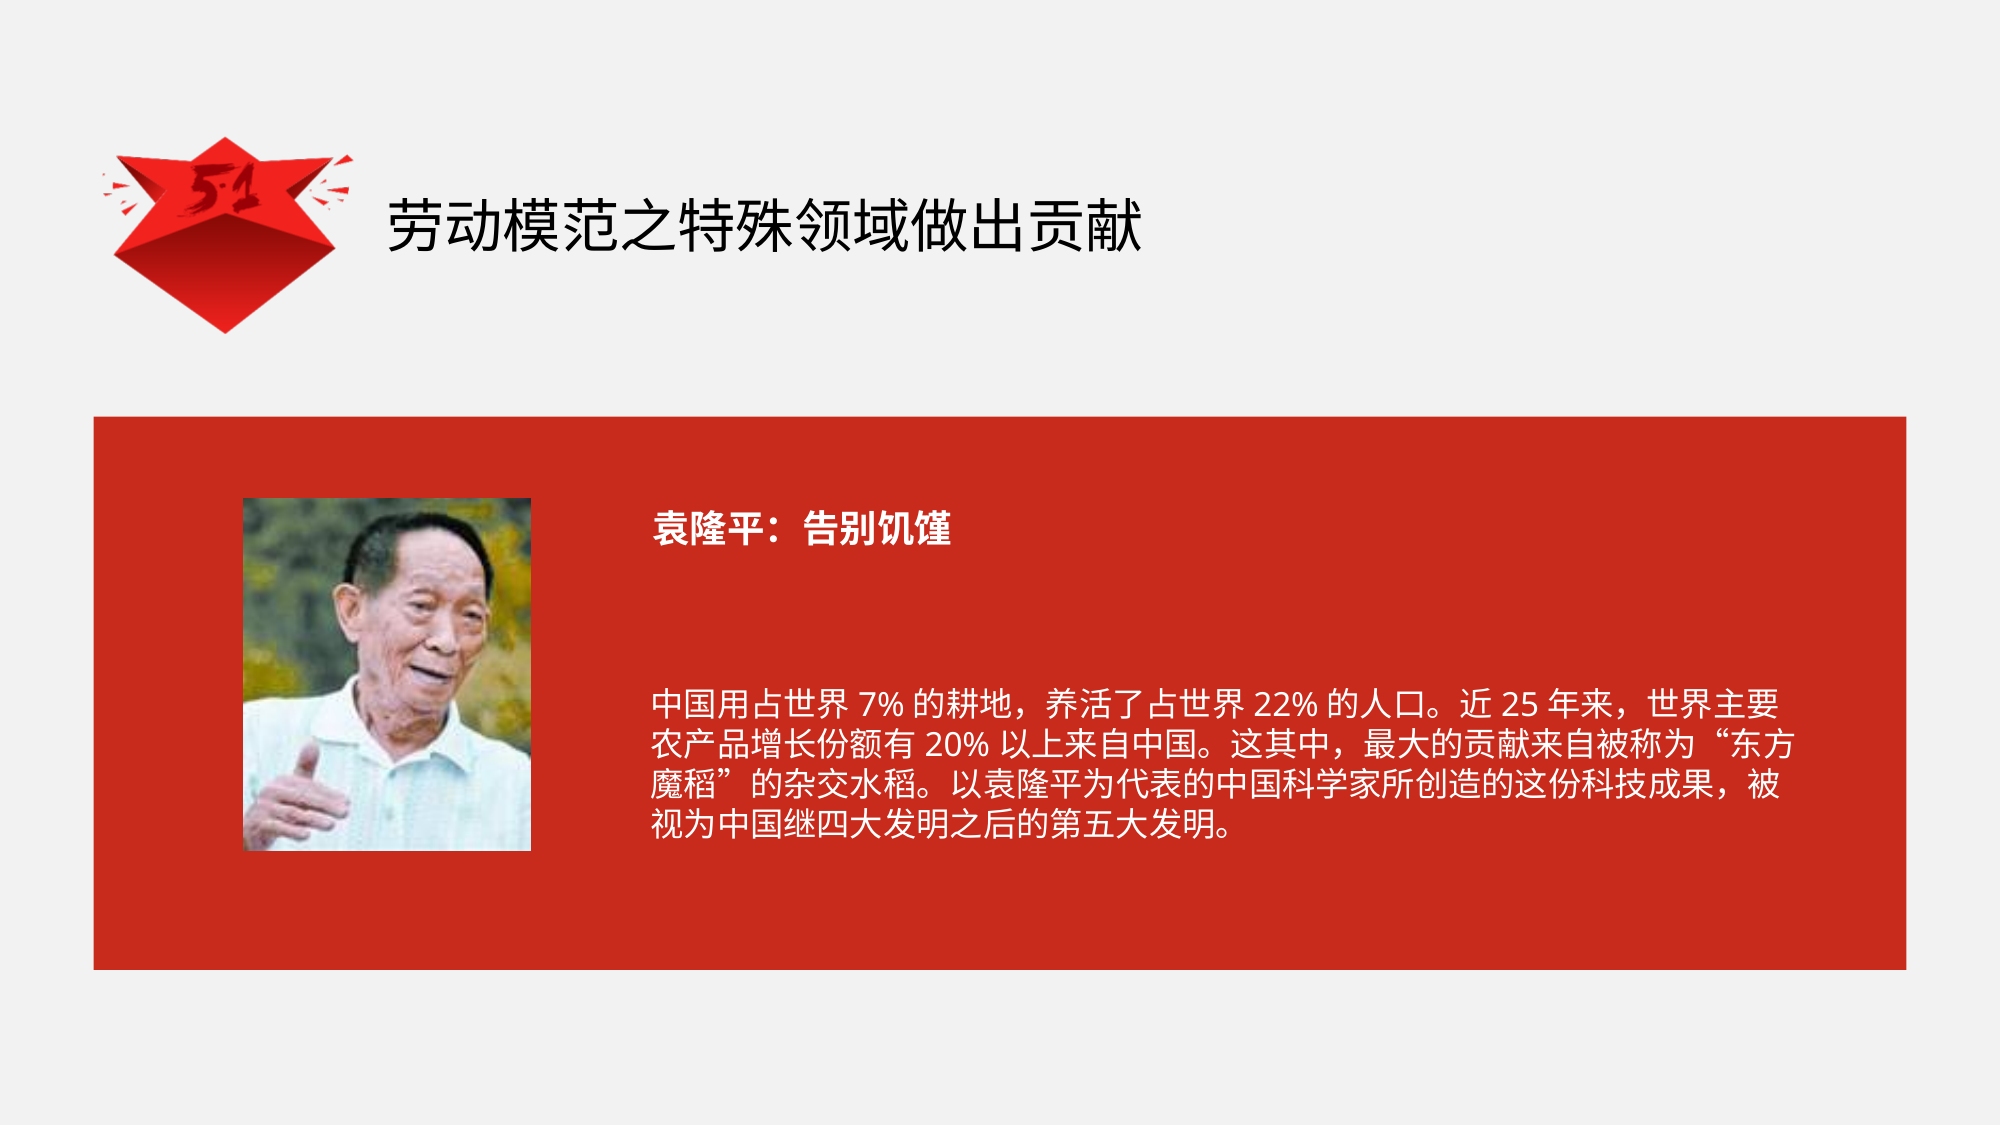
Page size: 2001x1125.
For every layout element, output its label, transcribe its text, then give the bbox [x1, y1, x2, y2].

picture [78, 78, 372, 372]
text_box 袁隆平：告别饥馑 [637, 497, 968, 648]
text_box 劳动模范之特殊领域做出贡献 [372, 182, 1276, 267]
picture [243, 498, 531, 851]
text_box [93, 415, 1907, 971]
text_box 中国用占世界7%的耕地，养活了占世界22%的人口。近25年来，世界主要农产品增长份额有20%以上来自中国。这其中，最大的贡献来自被称为“东方魔稻”的杂交水稻。以袁隆平为代表的中国科学家所创造的这份科技成果，被视为中国继四大发明之后的第五大发明。 [635, 675, 1813, 851]
